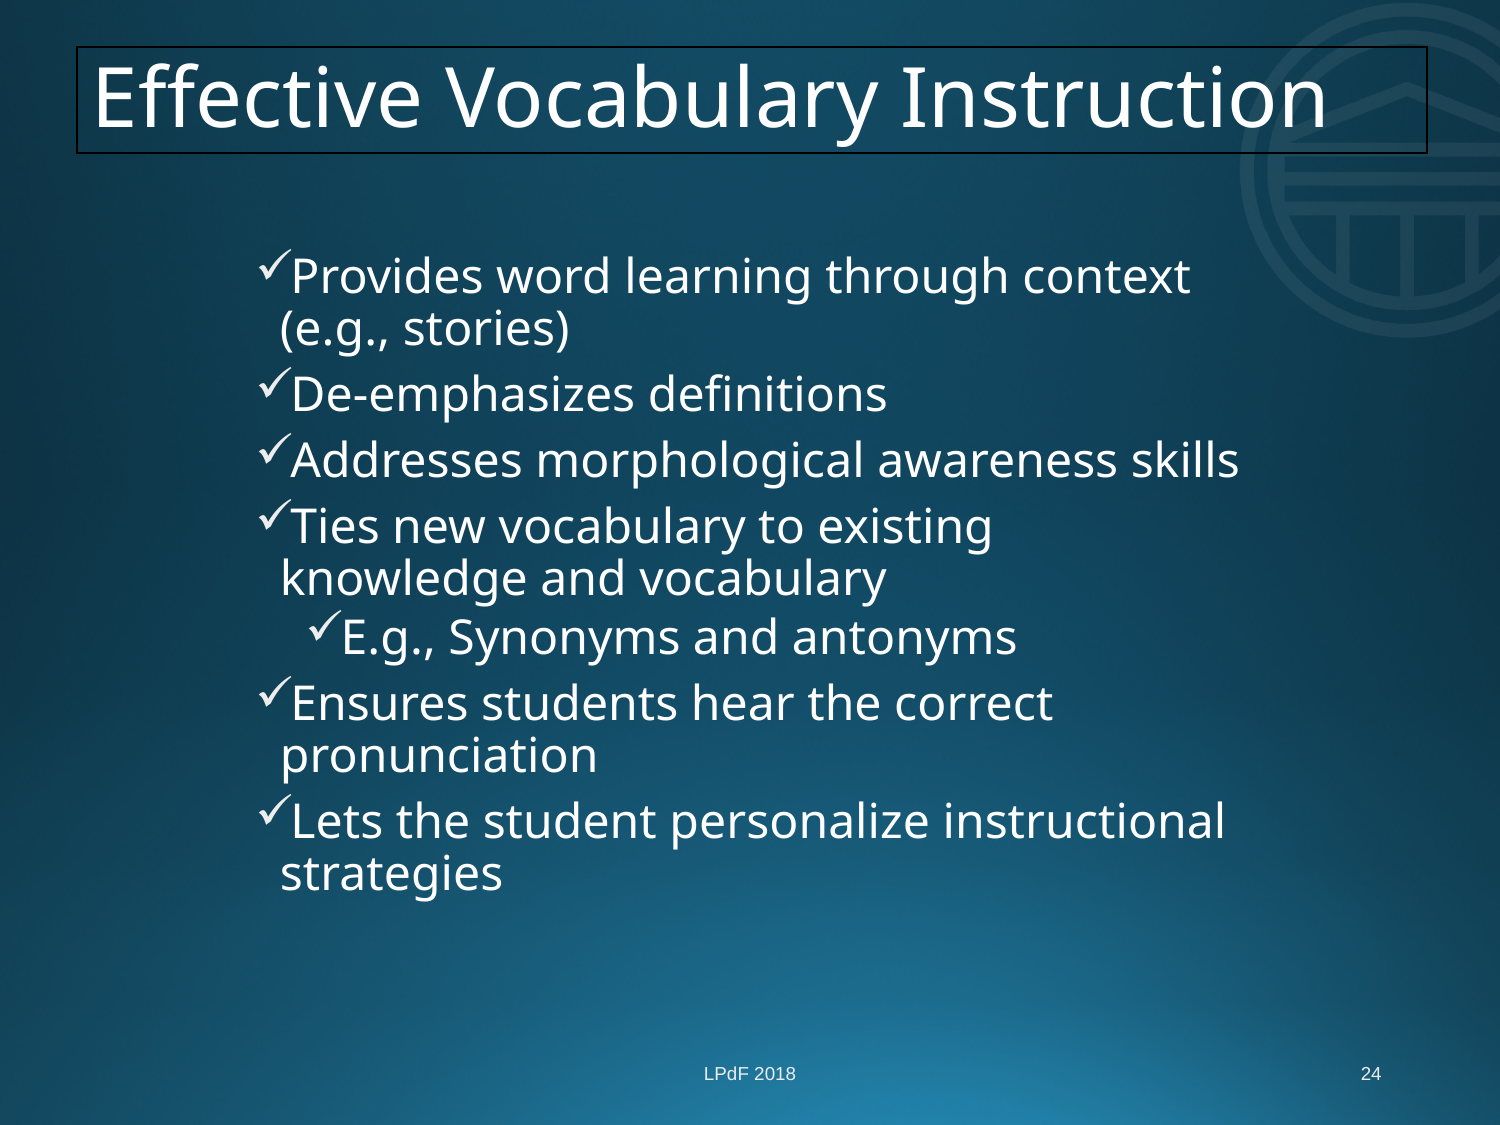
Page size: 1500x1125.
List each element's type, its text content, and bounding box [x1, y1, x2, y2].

picture [0, 0, 1500, 1125]
title Effective Vocabulary Instruction [76, 46, 1428, 154]
slide_number 24 [1059, 1042, 1397, 1103]
list Provides word learning through context (e.g., stories) De-emphasizes definitions Addresses morphological awareness skills Ties new vocabulary to existing knowledge and vocabulary E.g., Synonyms and antonyms Ensures students hear the correct pronunciation Lets the student personalize instructional strategies [240, 172, 1257, 939]
footer LPdF 2018 [496, 1042, 1004, 1103]
